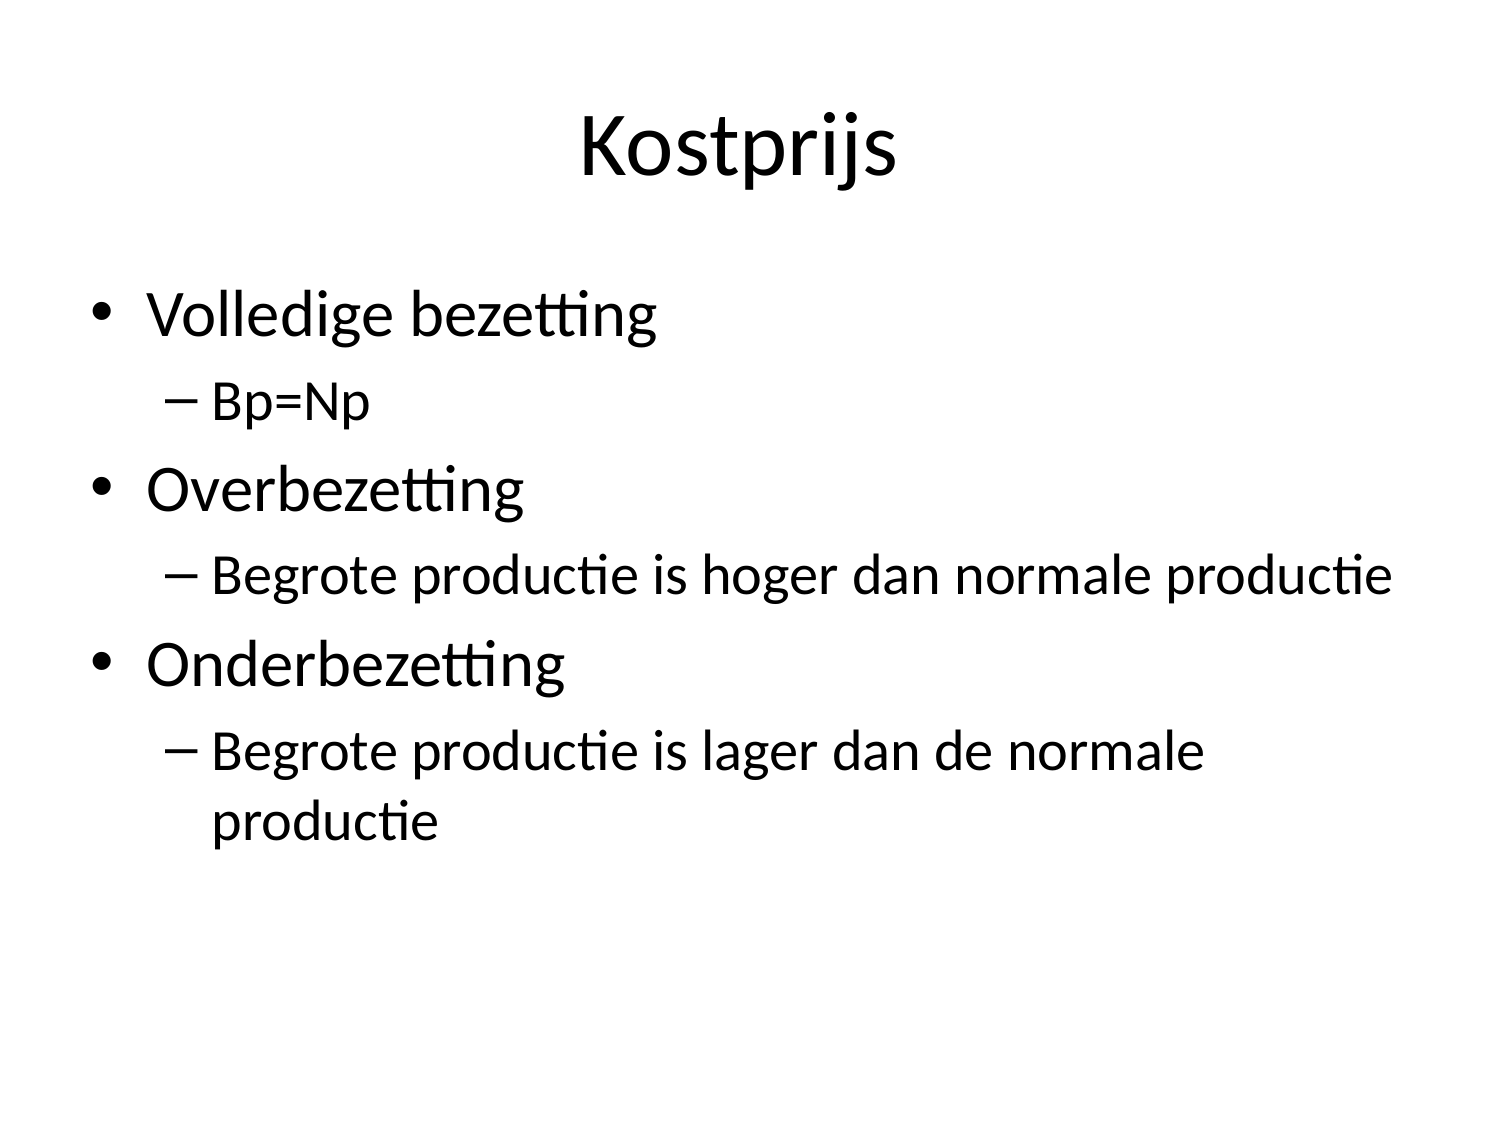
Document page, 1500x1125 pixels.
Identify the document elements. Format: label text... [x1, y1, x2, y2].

title Kostprijs [75, 45, 1425, 233]
list Volledige bezetting Bp=Np Overbezetting Begrote productie is hoger dan normale productie Onderbezetting Begrote productie is lager dan de normale productie [75, 262, 1425, 1005]
